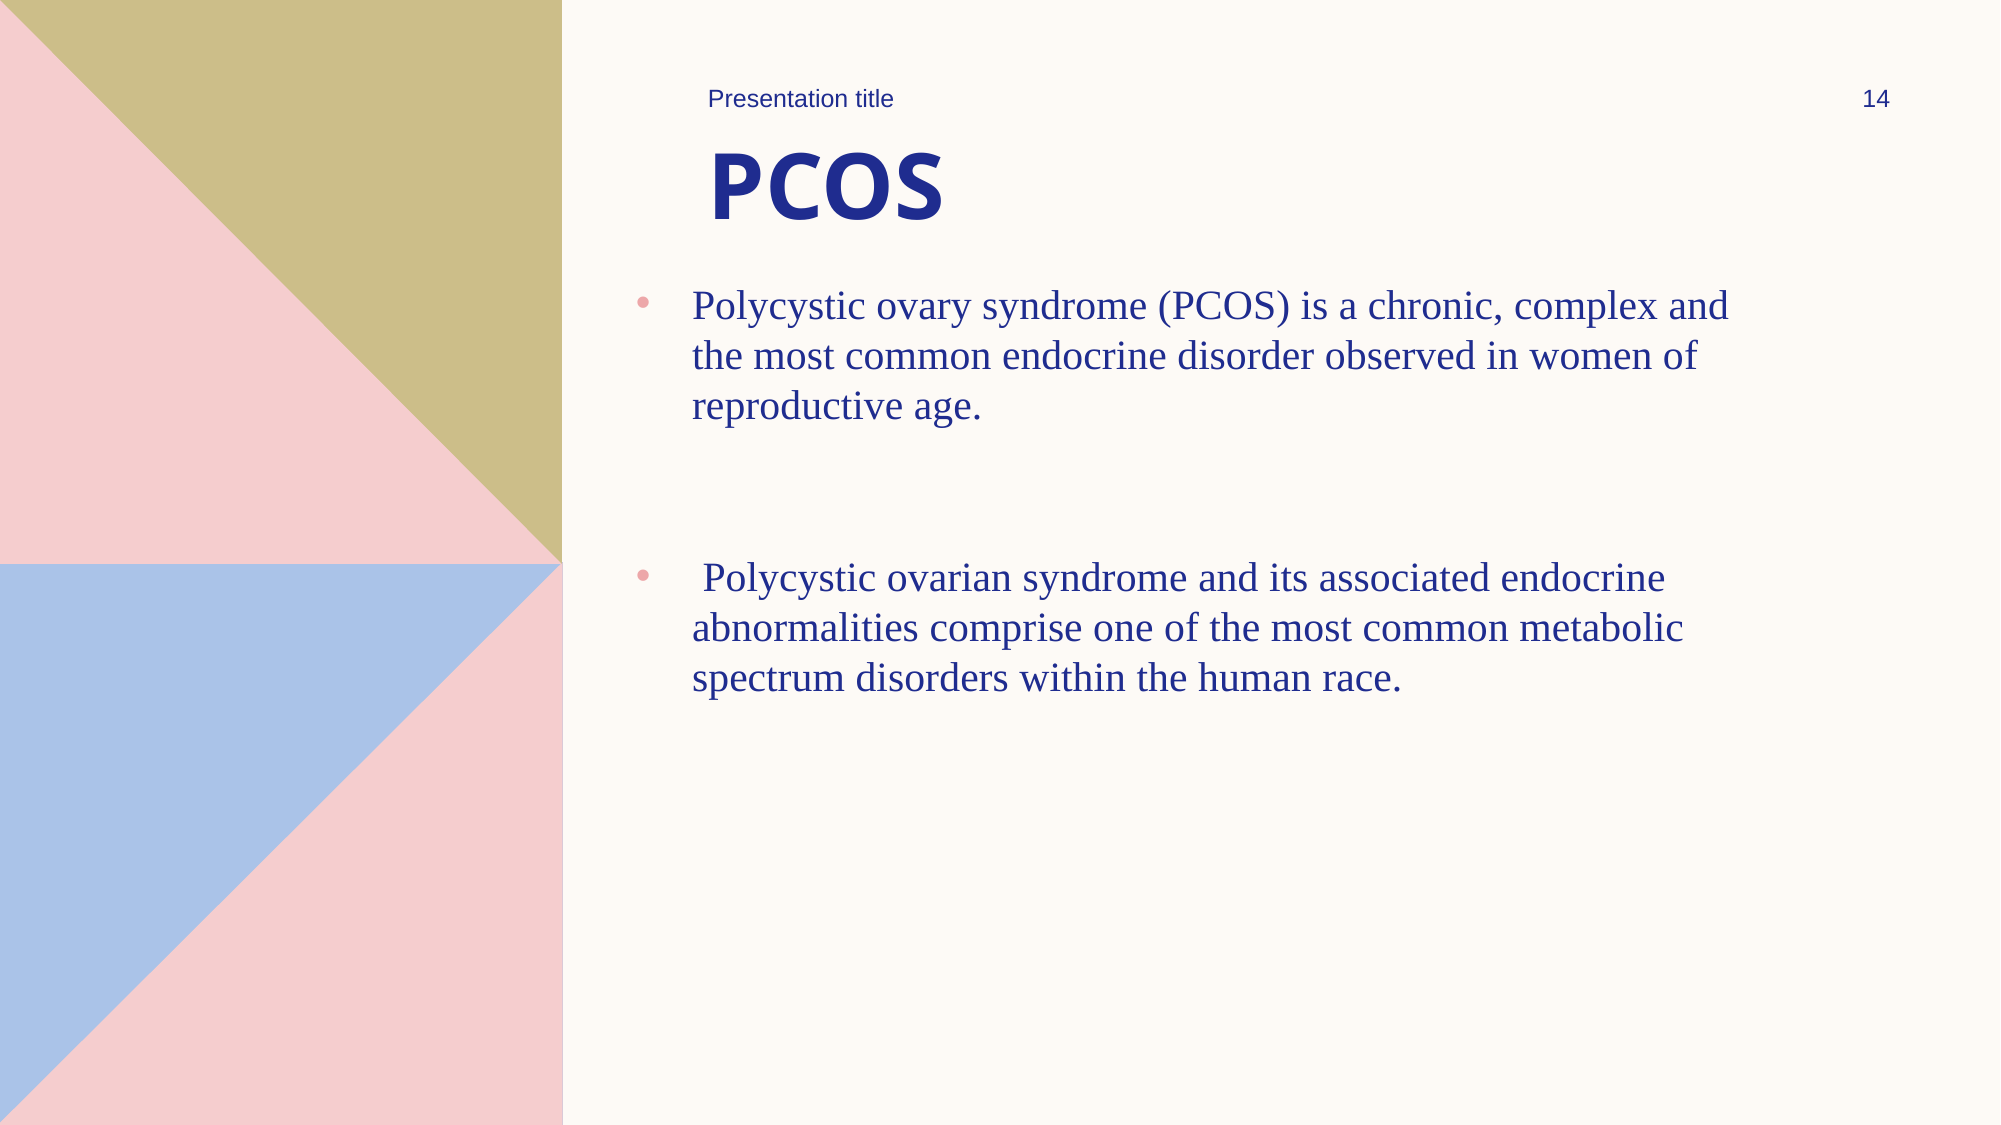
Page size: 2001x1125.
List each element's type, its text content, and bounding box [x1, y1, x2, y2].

title Pcos [693, 120, 1803, 247]
list Polycystic ovary syndrome (PCOS) is a chronic, complex and the most common endocrine disorder observed in women of reproductive age. Polycystic ovarian syndrome and its associated endocrine abnormalities comprise one of the most common metabolic spectrum disorders within the human race. [620, 270, 1803, 972]
slide_number 14 [1795, 75, 1958, 120]
footer Presentation title [693, 75, 1218, 120]
